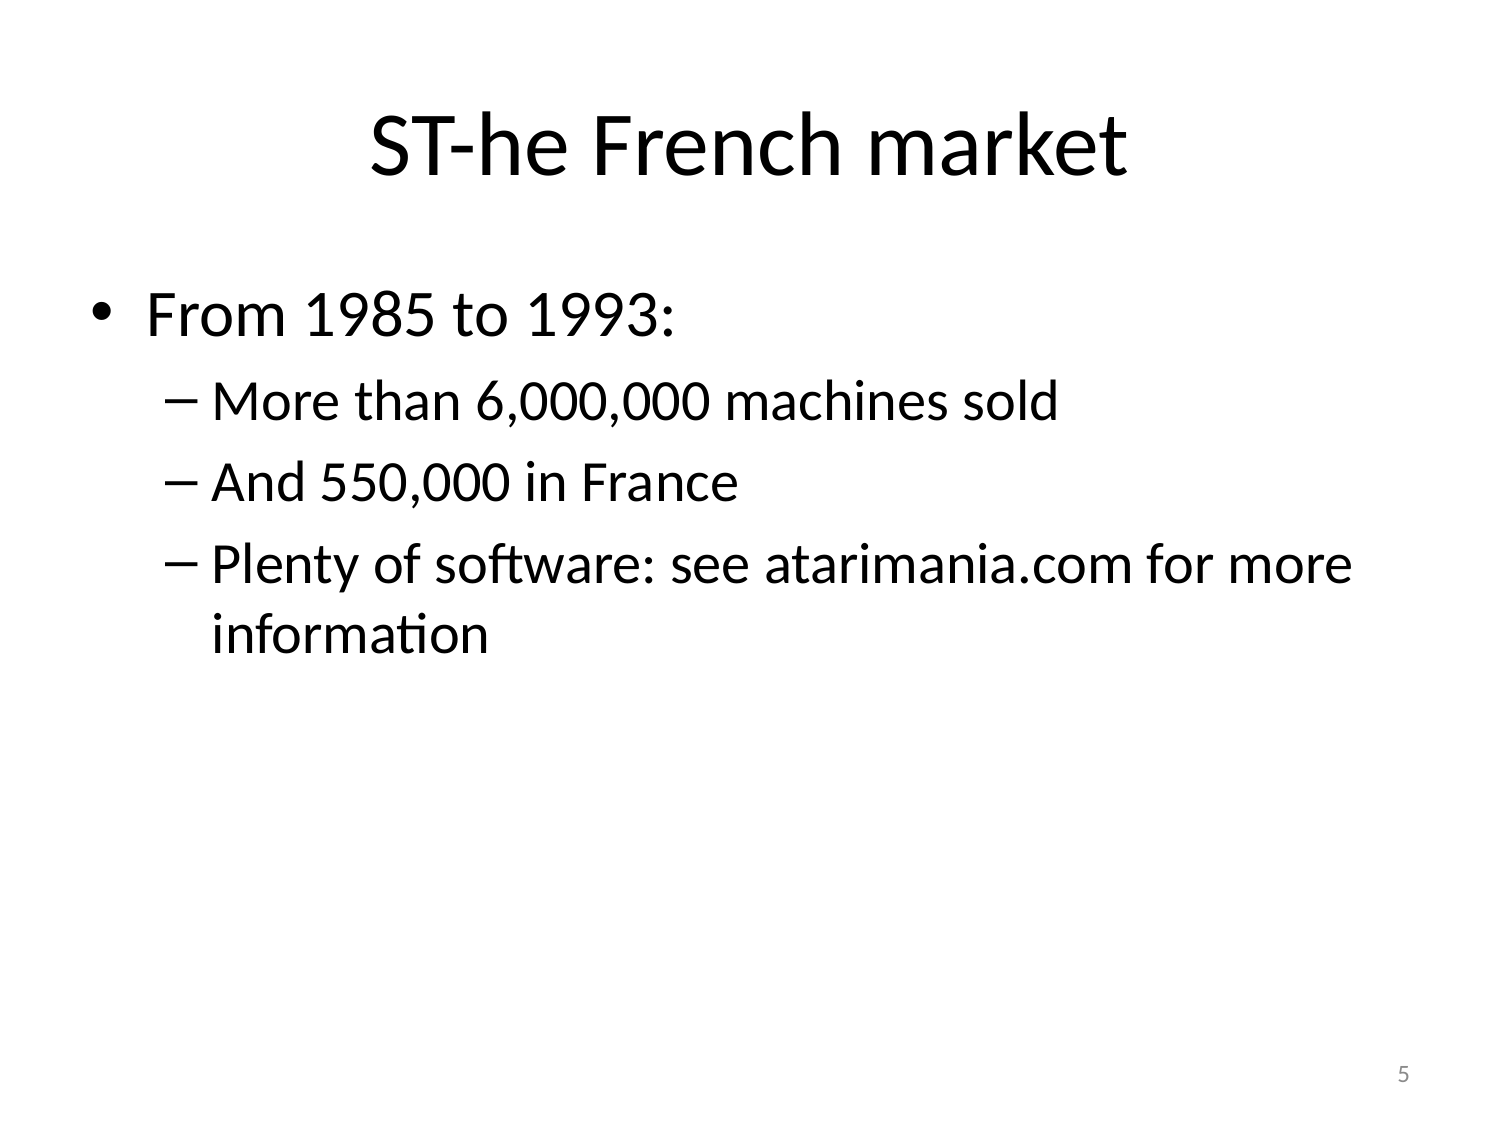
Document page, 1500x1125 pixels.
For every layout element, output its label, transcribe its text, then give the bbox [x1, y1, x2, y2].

list From 1985 to 1993: More than 6,000,000 machines sold And 550,000 in France Plenty of software: see atarimania.com for more information [75, 262, 1425, 1005]
slide_number 5 [1074, 1042, 1425, 1103]
title ST-he French market [75, 45, 1425, 233]
